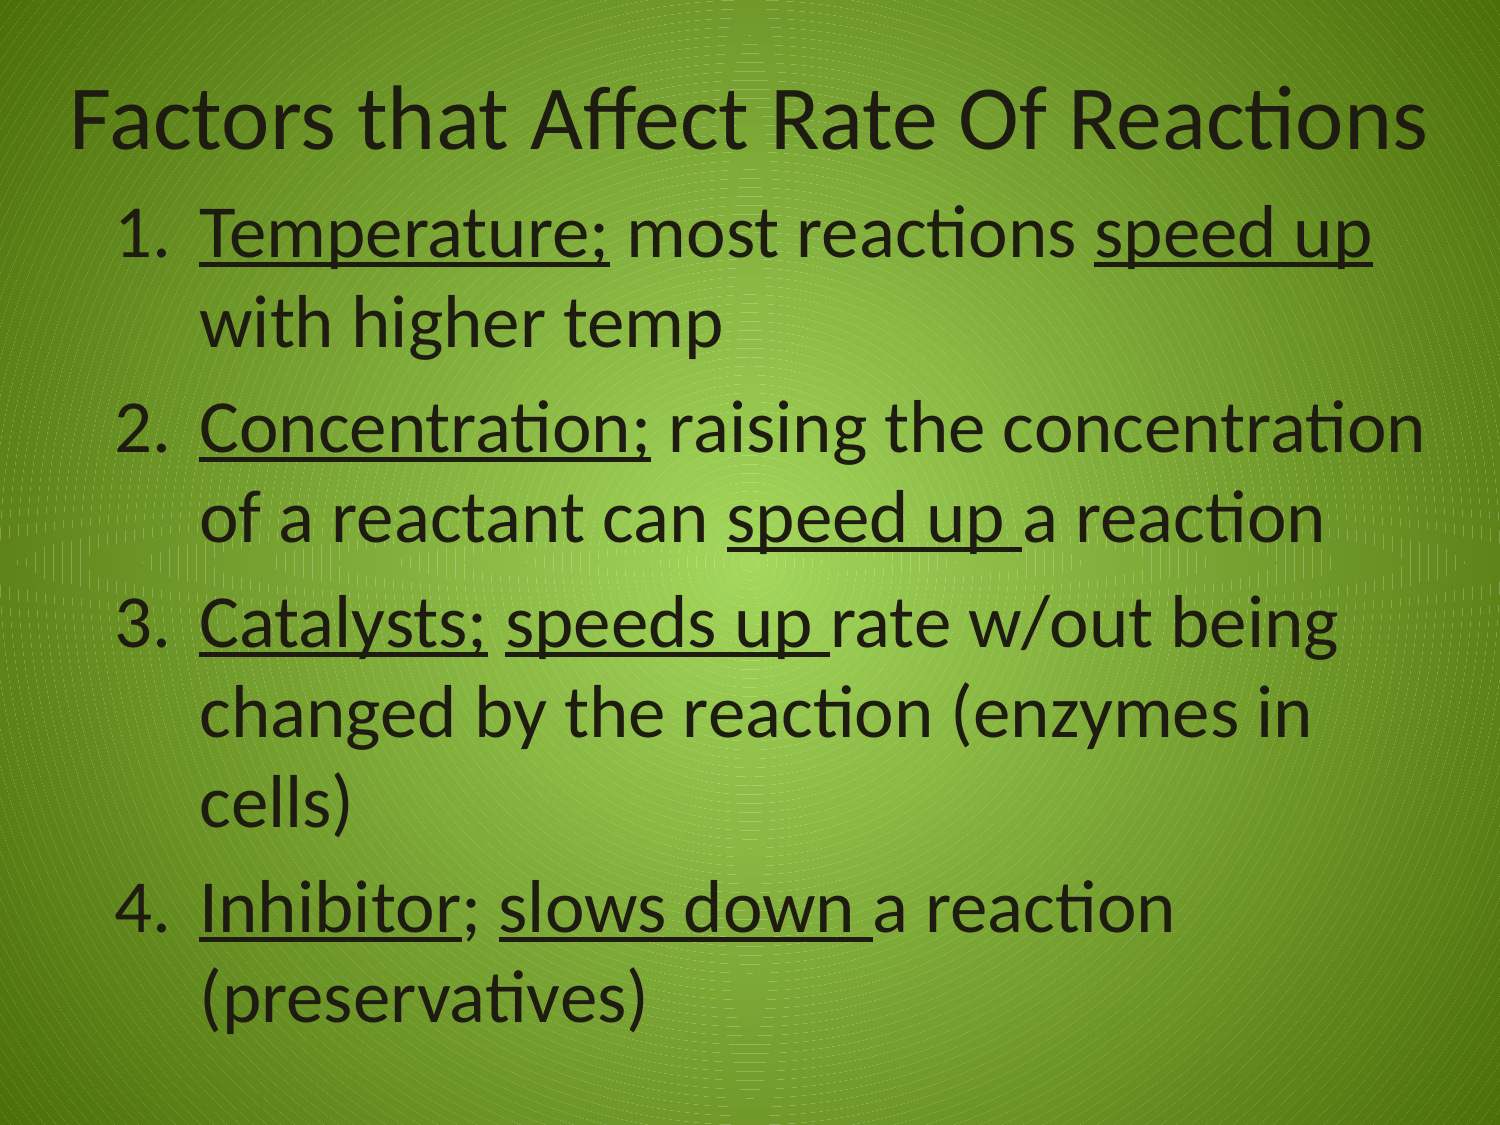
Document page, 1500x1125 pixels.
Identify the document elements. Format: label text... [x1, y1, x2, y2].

list Temperature; most reactions speed up with higher temp Concentration; raising the concentration of a reactant can speed up a reaction Catalysts; speeds up rate w/out being changed by the reaction (enzymes in cells) Inhibitor; slows down a reaction (preservatives) [24, 174, 1463, 1125]
title Factors that Affect Rate Of Reactions [0, 24, 1500, 200]
